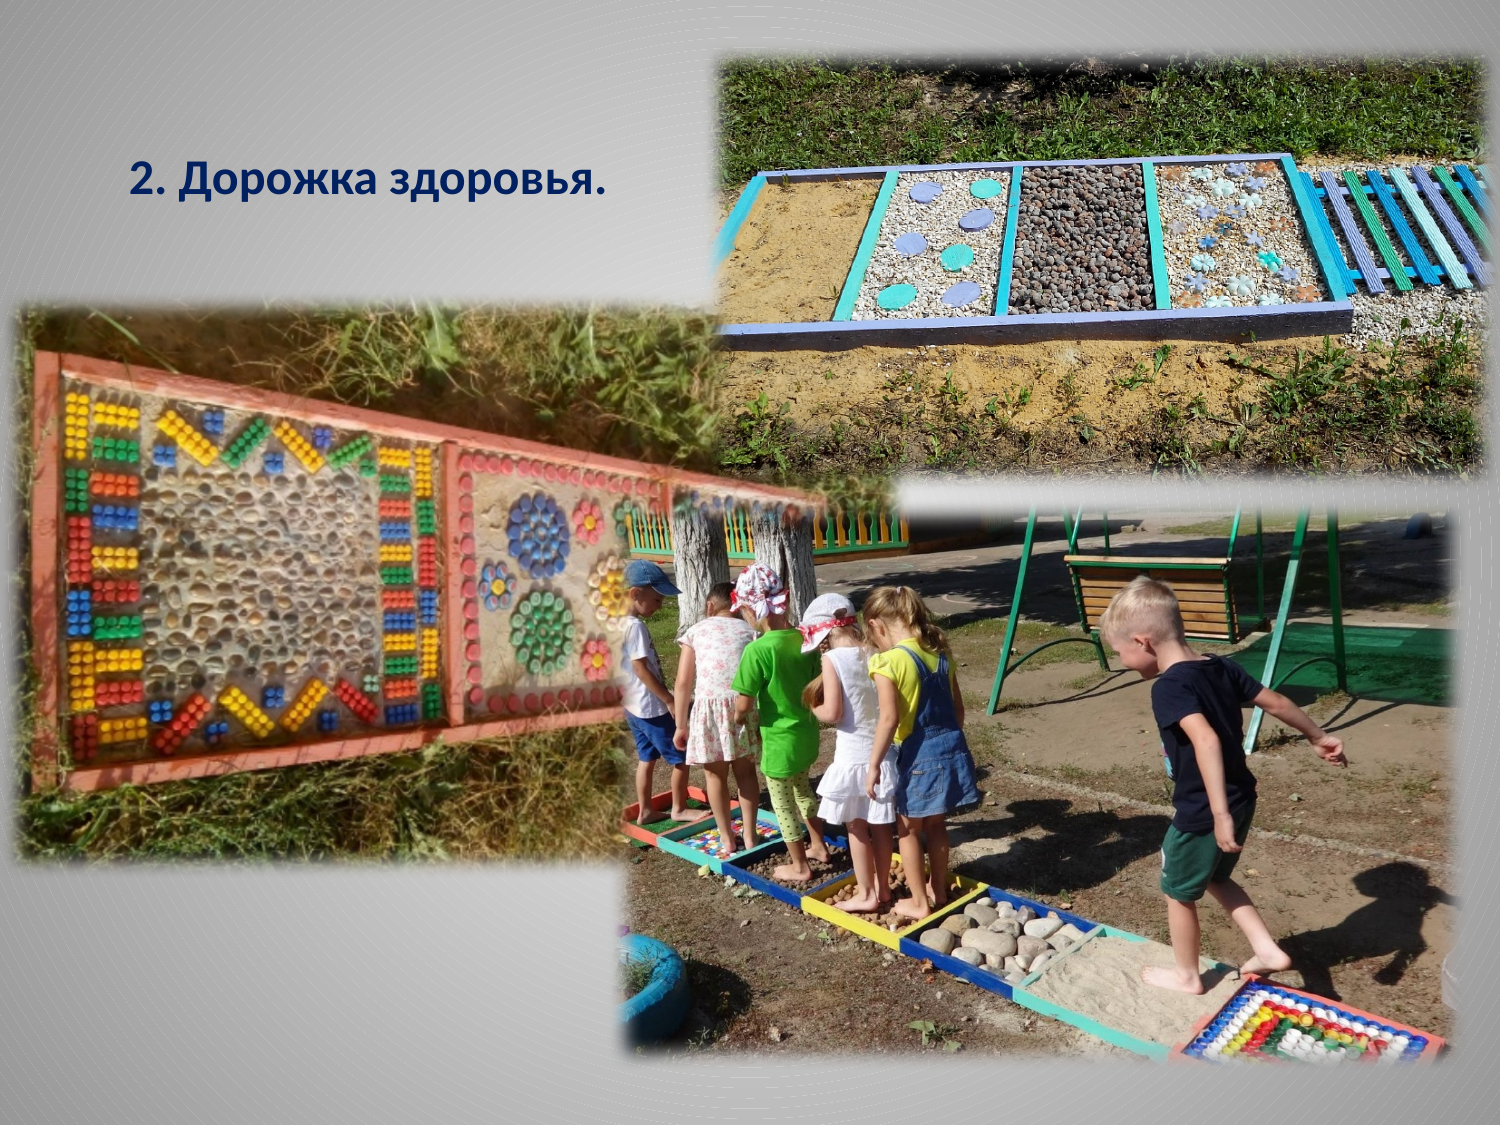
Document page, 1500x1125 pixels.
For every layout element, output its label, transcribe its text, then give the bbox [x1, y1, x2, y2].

text_box 2. Дорожка здоровья. [114, 137, 156, 212]
picture [27, 42, 1500, 1071]
